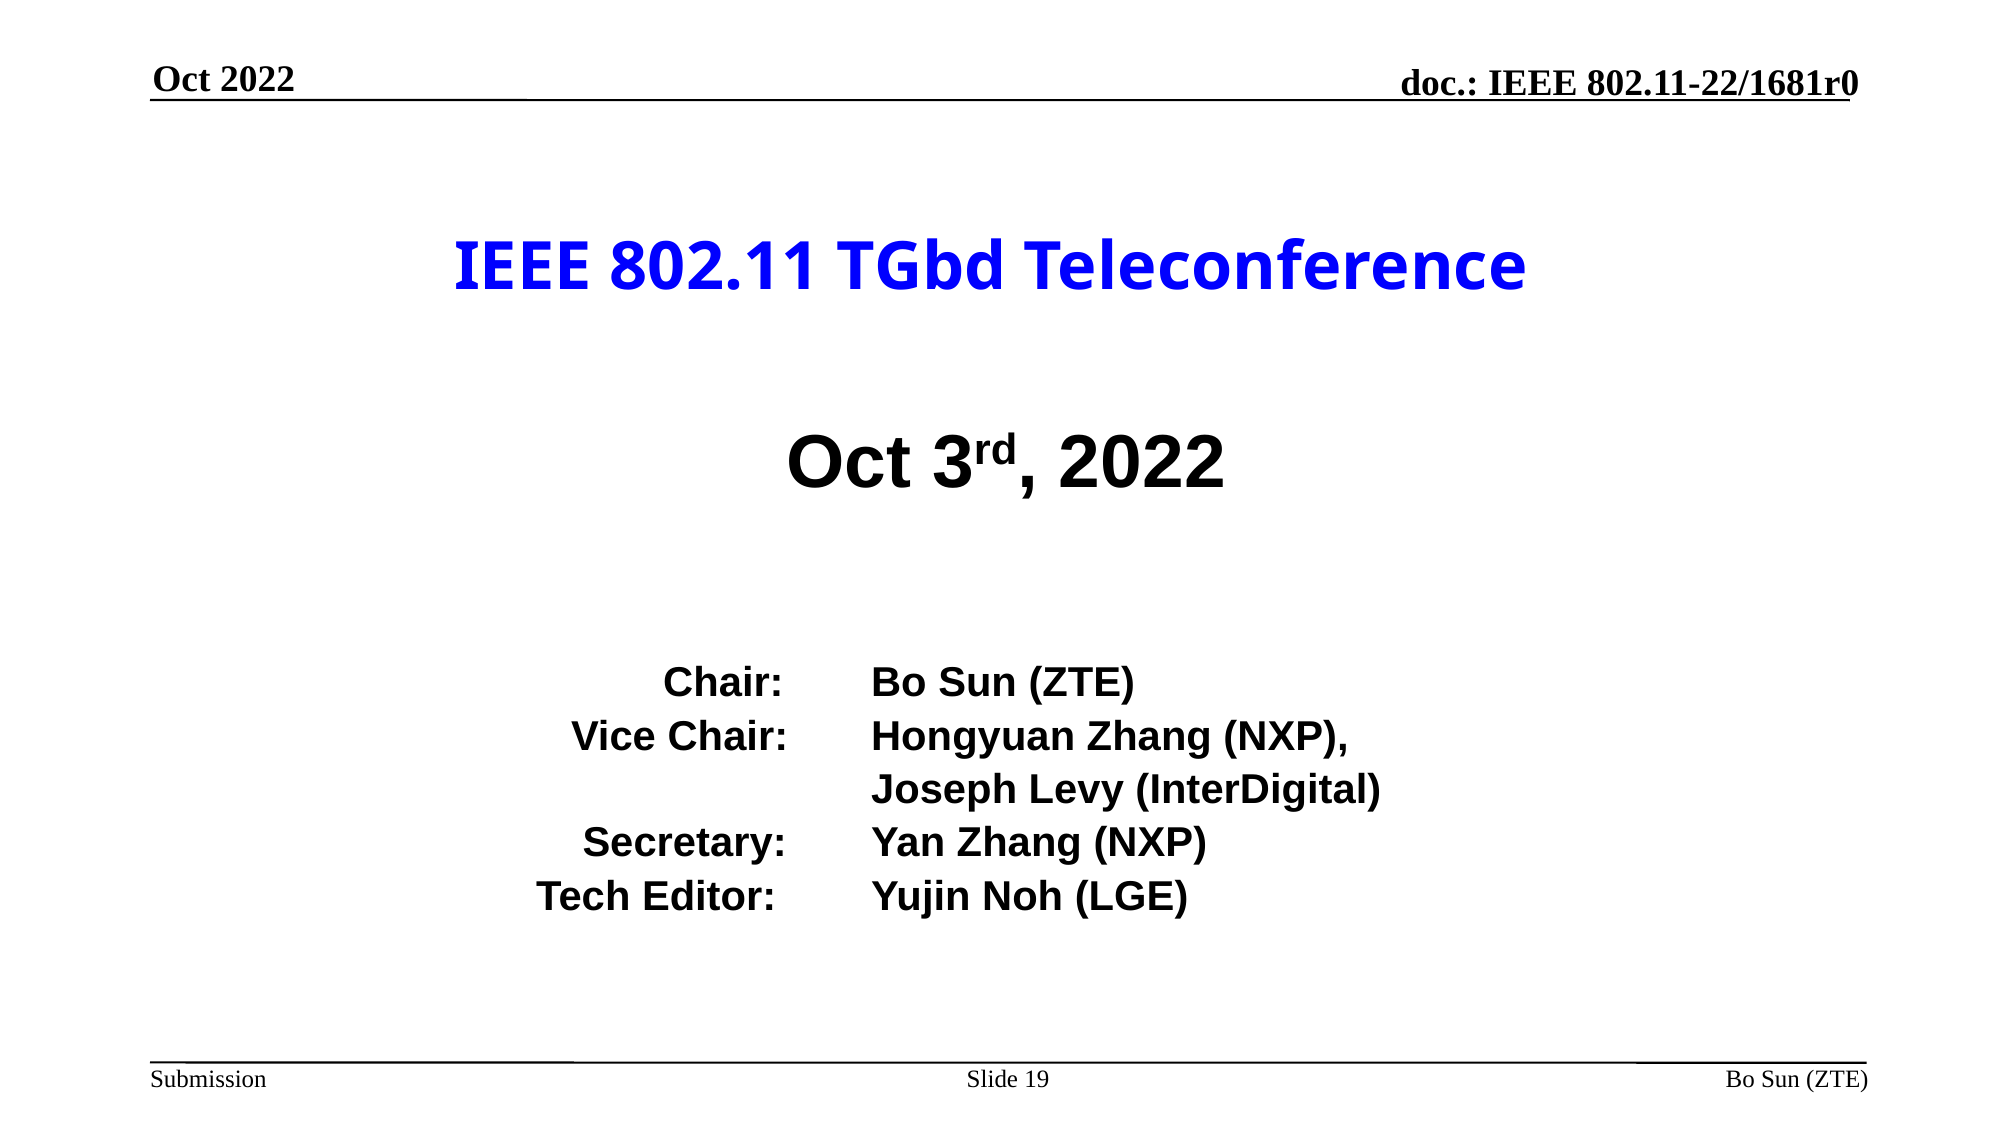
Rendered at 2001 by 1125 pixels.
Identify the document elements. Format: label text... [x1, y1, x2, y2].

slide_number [152, 54, 563, 100]
text_box Oct 3rd, 2022 Chair: Bo Sun (ZTE) Vice Chair: Hongyuan Zhang (NXP), Joseph Levy (InterDigital) Secretary: Yan Zhang (NXP) Tech Editor: Yujin Noh (LGE) [200, 349, 1813, 1027]
slide_number Slide 19 [949, 1061, 1067, 1123]
footer Bo Sun (ZTE) [1171, 1061, 1869, 1093]
title IEEE 802.11 TGbd Teleconference [287, 112, 1695, 349]
